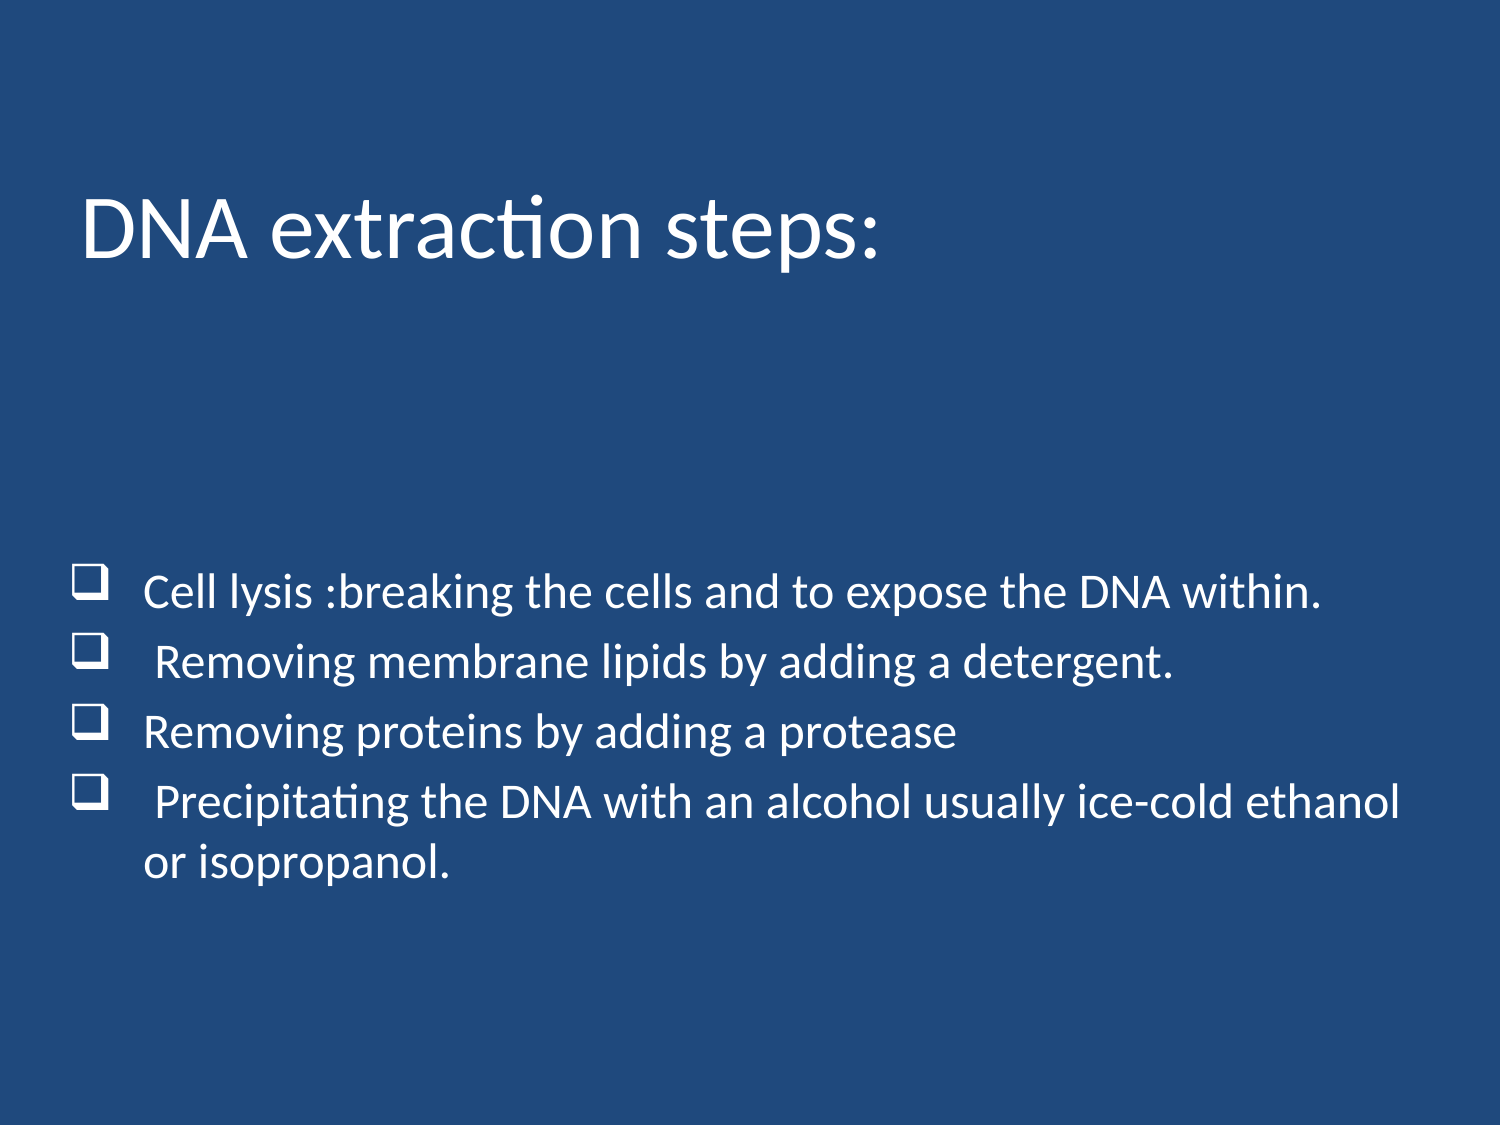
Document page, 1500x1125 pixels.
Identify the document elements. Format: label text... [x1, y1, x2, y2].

title DNA extraction steps: [64, 101, 1340, 343]
subtitle Cell lysis :breaking the cells and to expose the DNA within. Removing membrane lipids by adding a detergent. Removing proteins by adding a protease Precipitating the DNA with an alcohol usually ice-cold ethanol or isopropanol. [53, 550, 1436, 1071]
